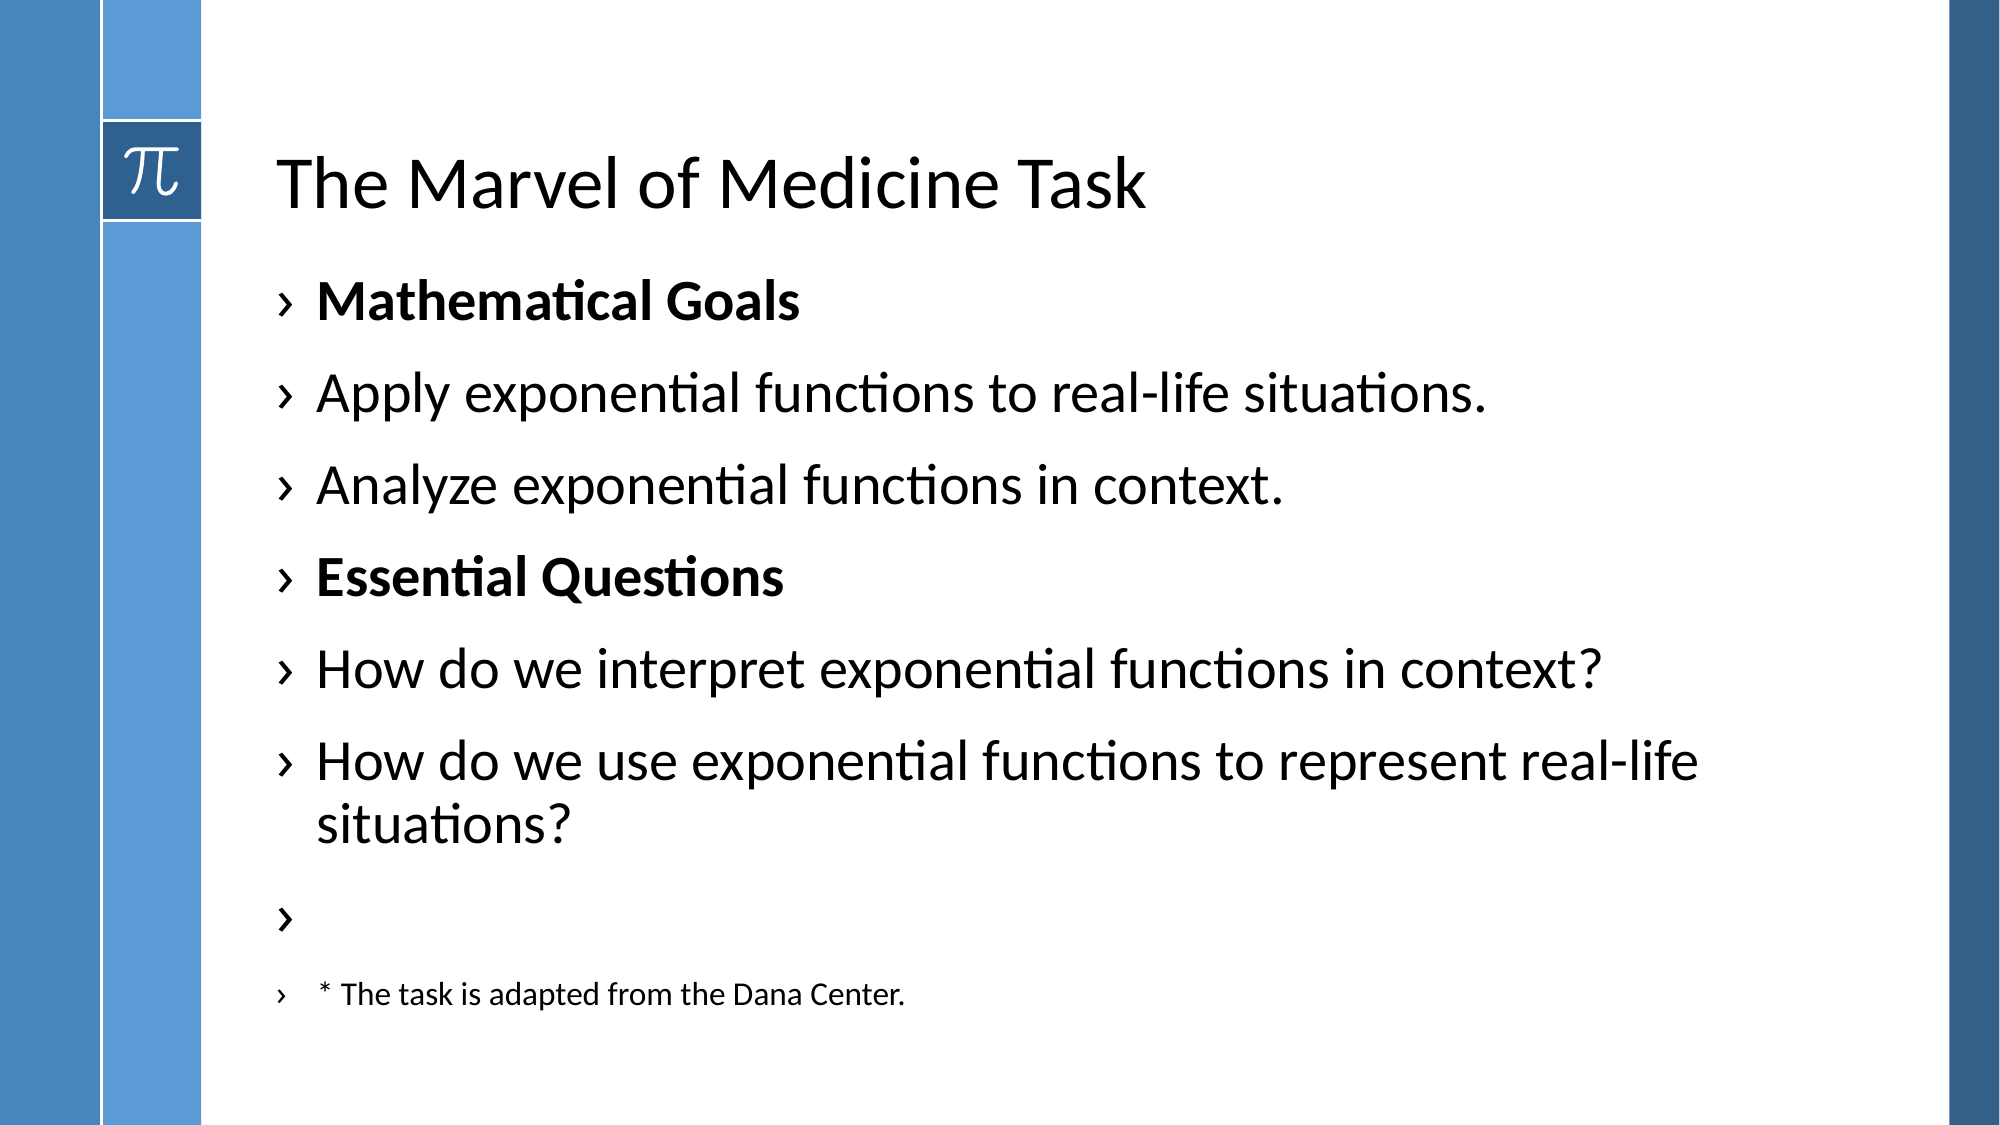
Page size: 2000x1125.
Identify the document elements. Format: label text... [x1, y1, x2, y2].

list Mathematical Goals Apply exponential functions to real-life situations. Analyze exponential functions in context. Essential Questions How do we interpret exponential functions in context? How do we use exponential functions to represent real-life situations? * The task is adapted from the Dana Center. [261, 262, 1867, 1125]
title The Marvel of Medicine Task [261, 29, 1867, 233]
